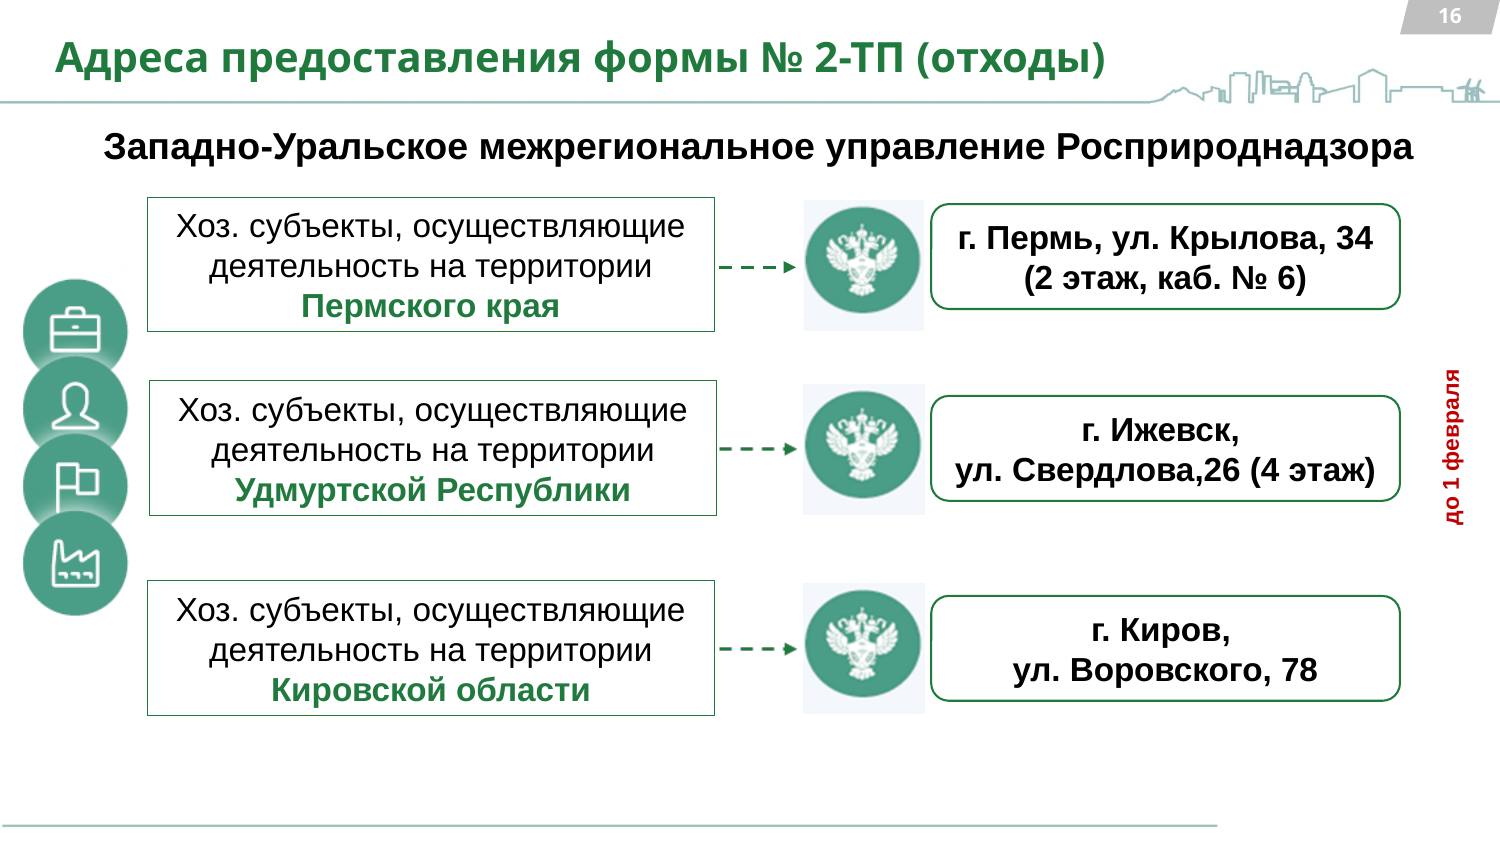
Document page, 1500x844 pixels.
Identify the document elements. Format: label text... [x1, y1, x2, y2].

text_box г. Киров, ул. Воровского, 78 [929, 593, 1403, 703]
text_box г. Ижевск, ул. Свердлова,26 (4 этаж) [929, 393, 1403, 503]
text_box до 1 февраля [1428, 347, 1471, 548]
picture [0, 0, 1500, 844]
text_box Хоз. субъекты, осуществляющие деятельность на территории Кировской области [147, 580, 715, 716]
text_box Адреса предоставления формы № 2-ТП (отходы) [40, 23, 1132, 89]
text_box Хоз. субъекты, осуществляющие деятельность на территории Удмуртской Республики [149, 380, 717, 516]
text_box г. Пермь, ул. Крылова, 34 (2 этаж, каб. № 6) [929, 201, 1403, 312]
text_box 15 [1400, 0, 1500, 35]
text_box Западно-Уральское межрегиональное управление Росприроднадзора [88, 114, 1500, 175]
text_box Хоз. субъекты, осуществляющие деятельность на территории Пермского края [147, 197, 715, 332]
